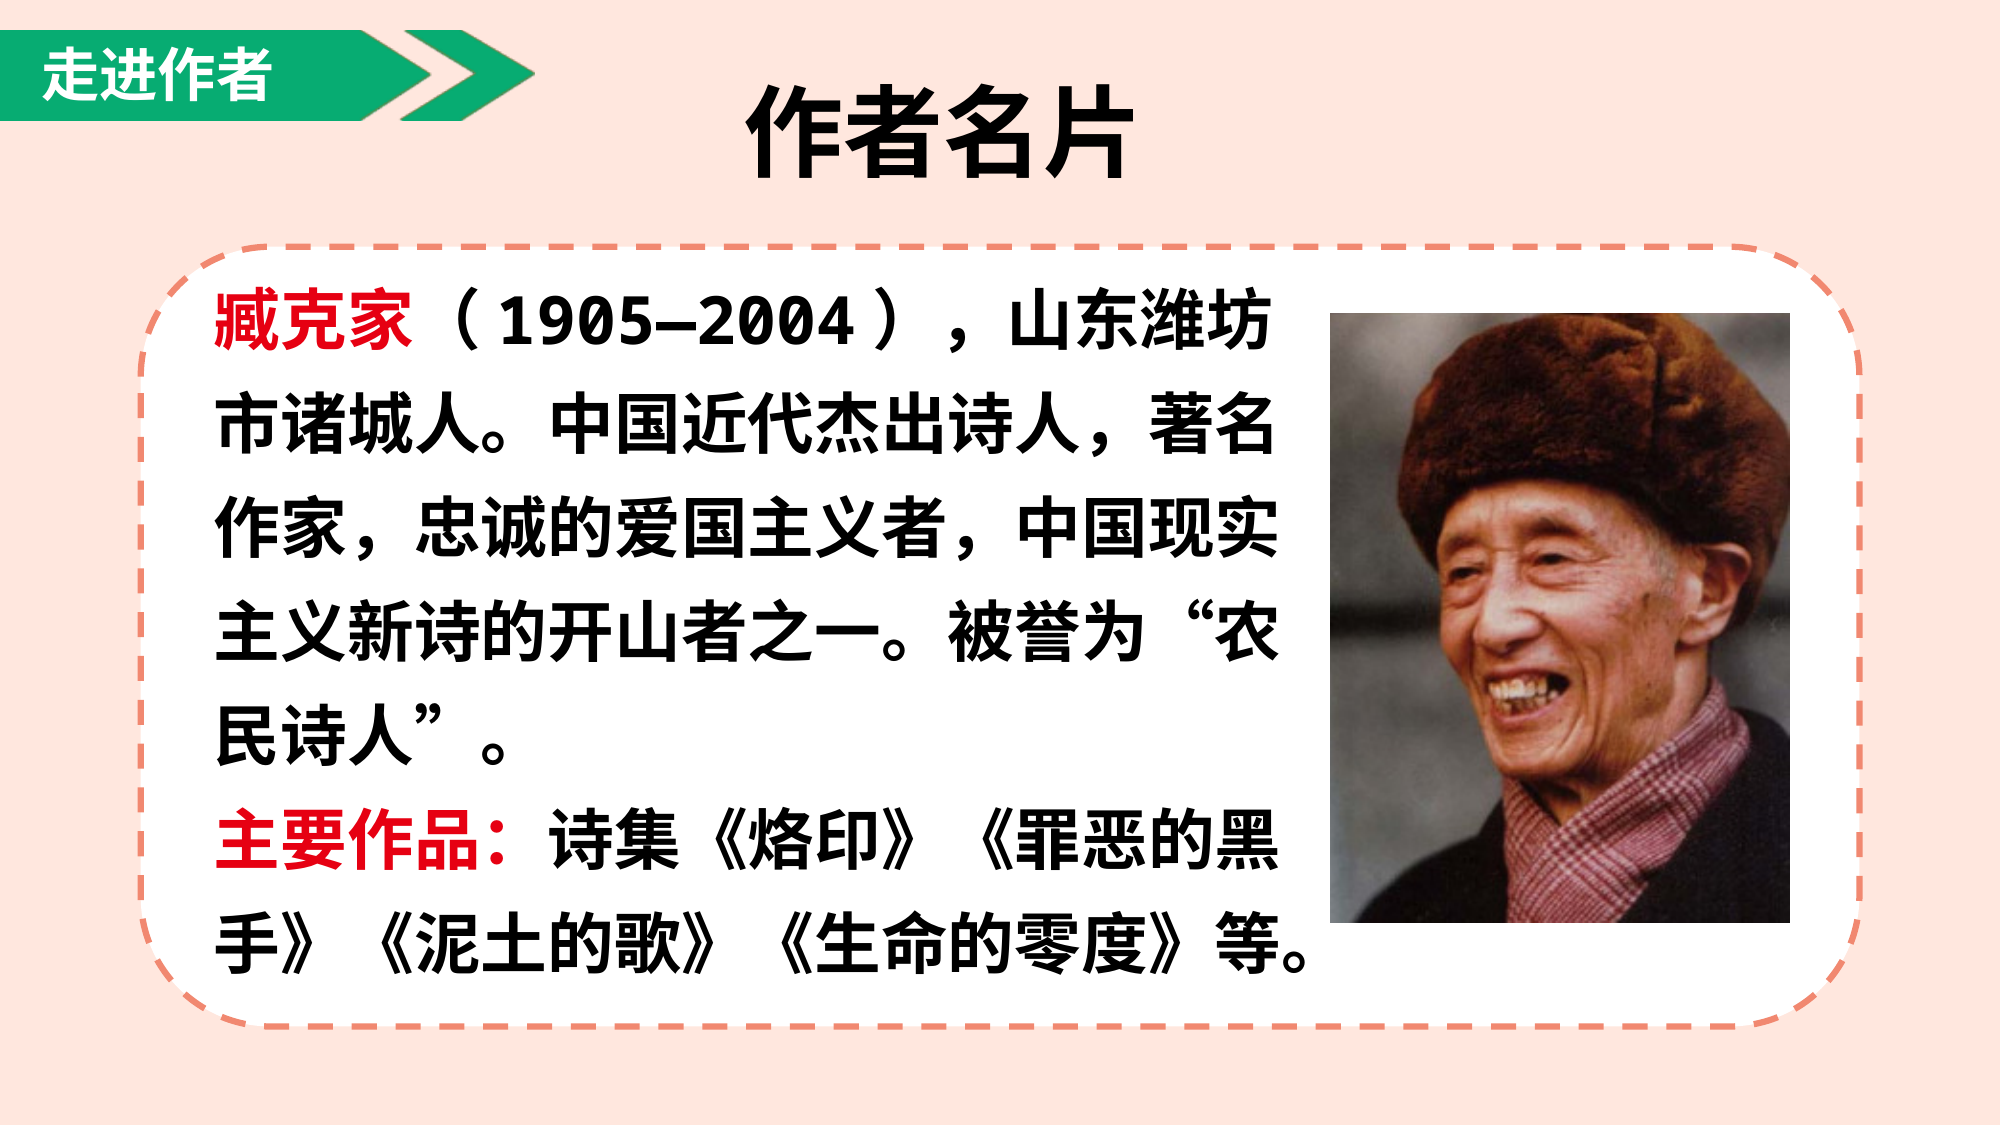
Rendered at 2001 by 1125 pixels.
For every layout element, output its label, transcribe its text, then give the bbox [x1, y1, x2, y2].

text_box [1339, 245, 1861, 1028]
text_box [139, 268, 199, 1007]
text_box 作者名片 [708, 61, 1179, 198]
picture [0, 30, 535, 121]
text_box 走进作者 [26, 30, 331, 116]
picture [1330, 313, 1790, 923]
text_box 臧克家（1905—2004），山东潍坊市诸城人。中国近代杰出诗人，著名作家，忠诚的爱国主义者，中国现实主义新诗的开山者之一。被誉为“农民诗人”。 主要作品：诗集《烙印》《罪恶的黑手》《泥土的歌》《生命的零度》等。 [199, 246, 1348, 1093]
